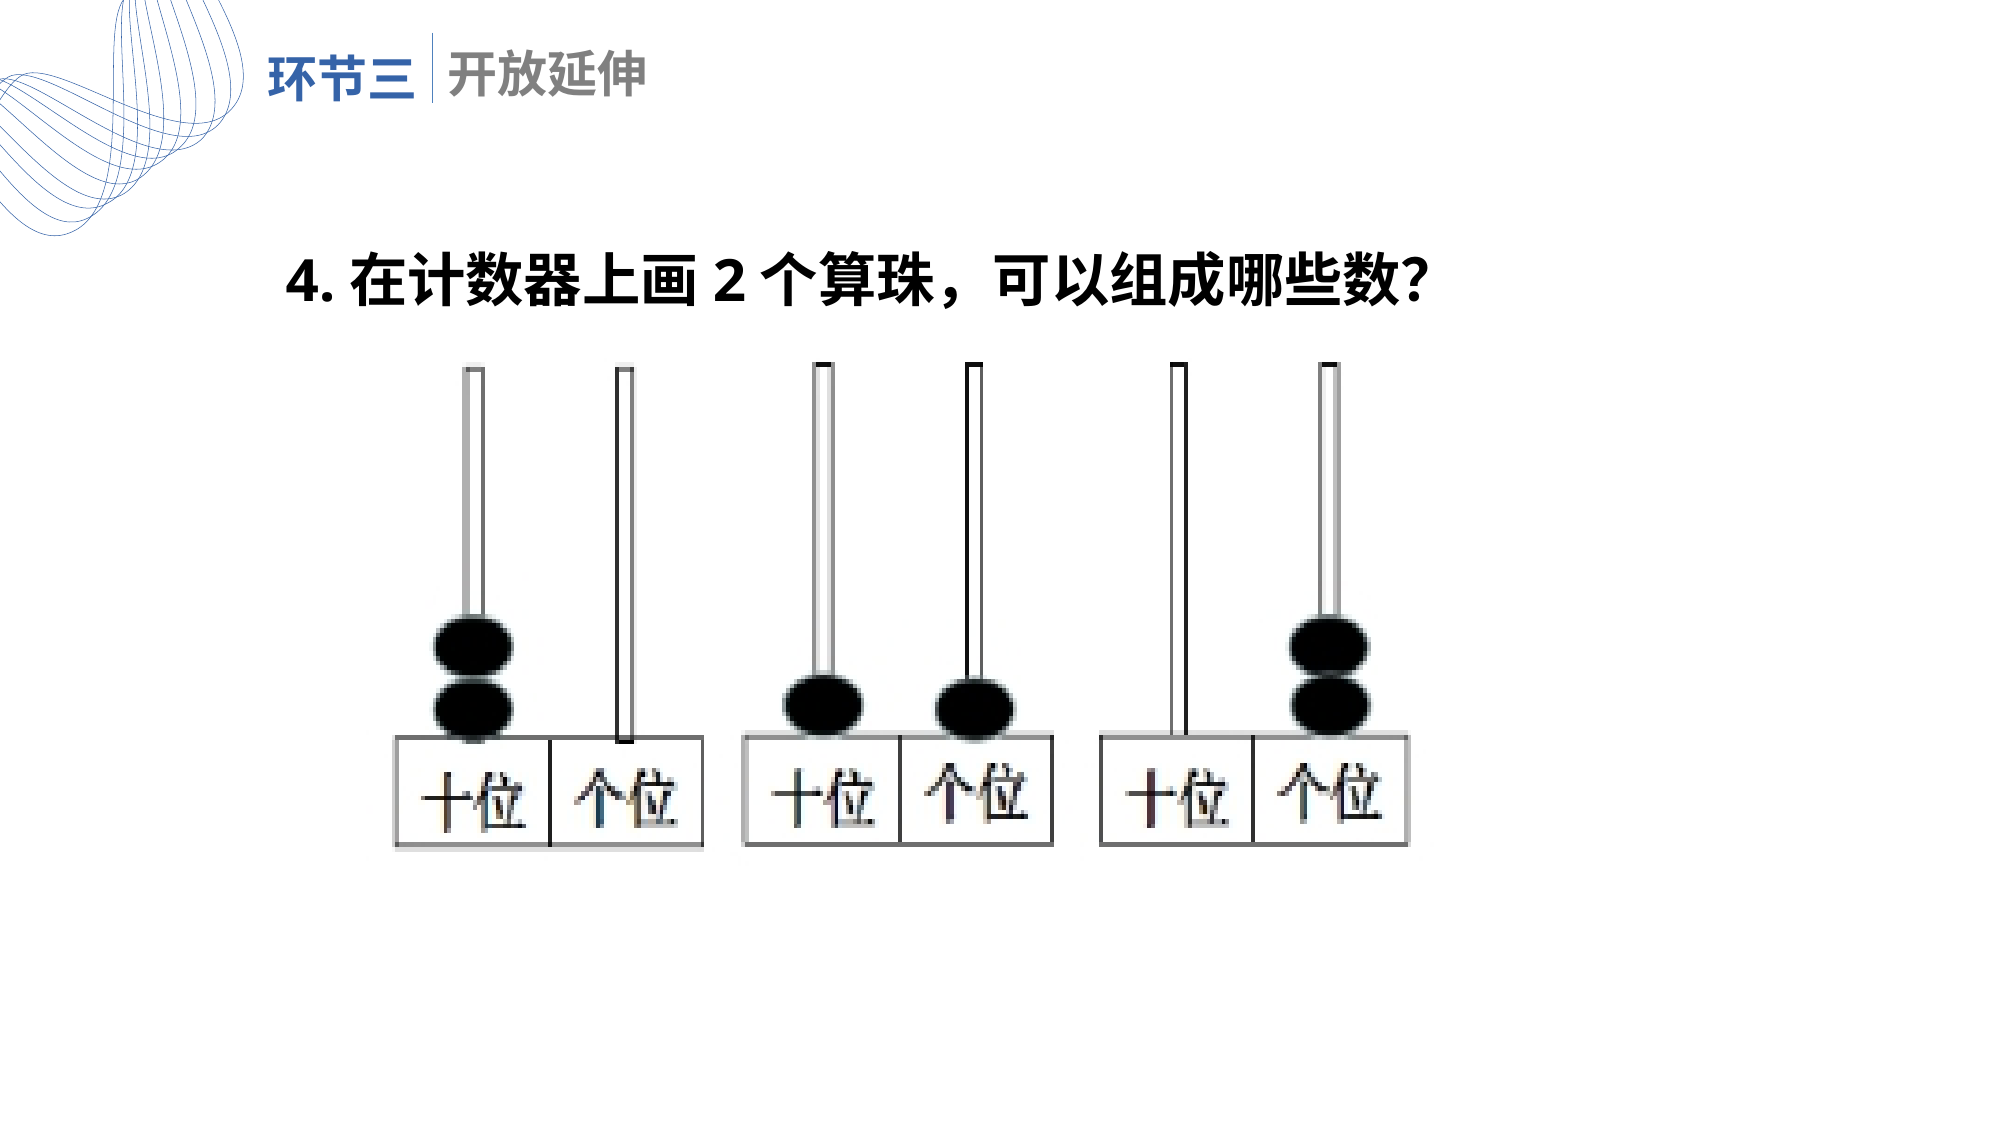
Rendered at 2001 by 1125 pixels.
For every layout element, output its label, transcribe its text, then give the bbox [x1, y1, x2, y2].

text_box 4.在计数器上画2个算珠，可以组成哪些数？ [270, 235, 1533, 321]
picture [366, 321, 1438, 866]
